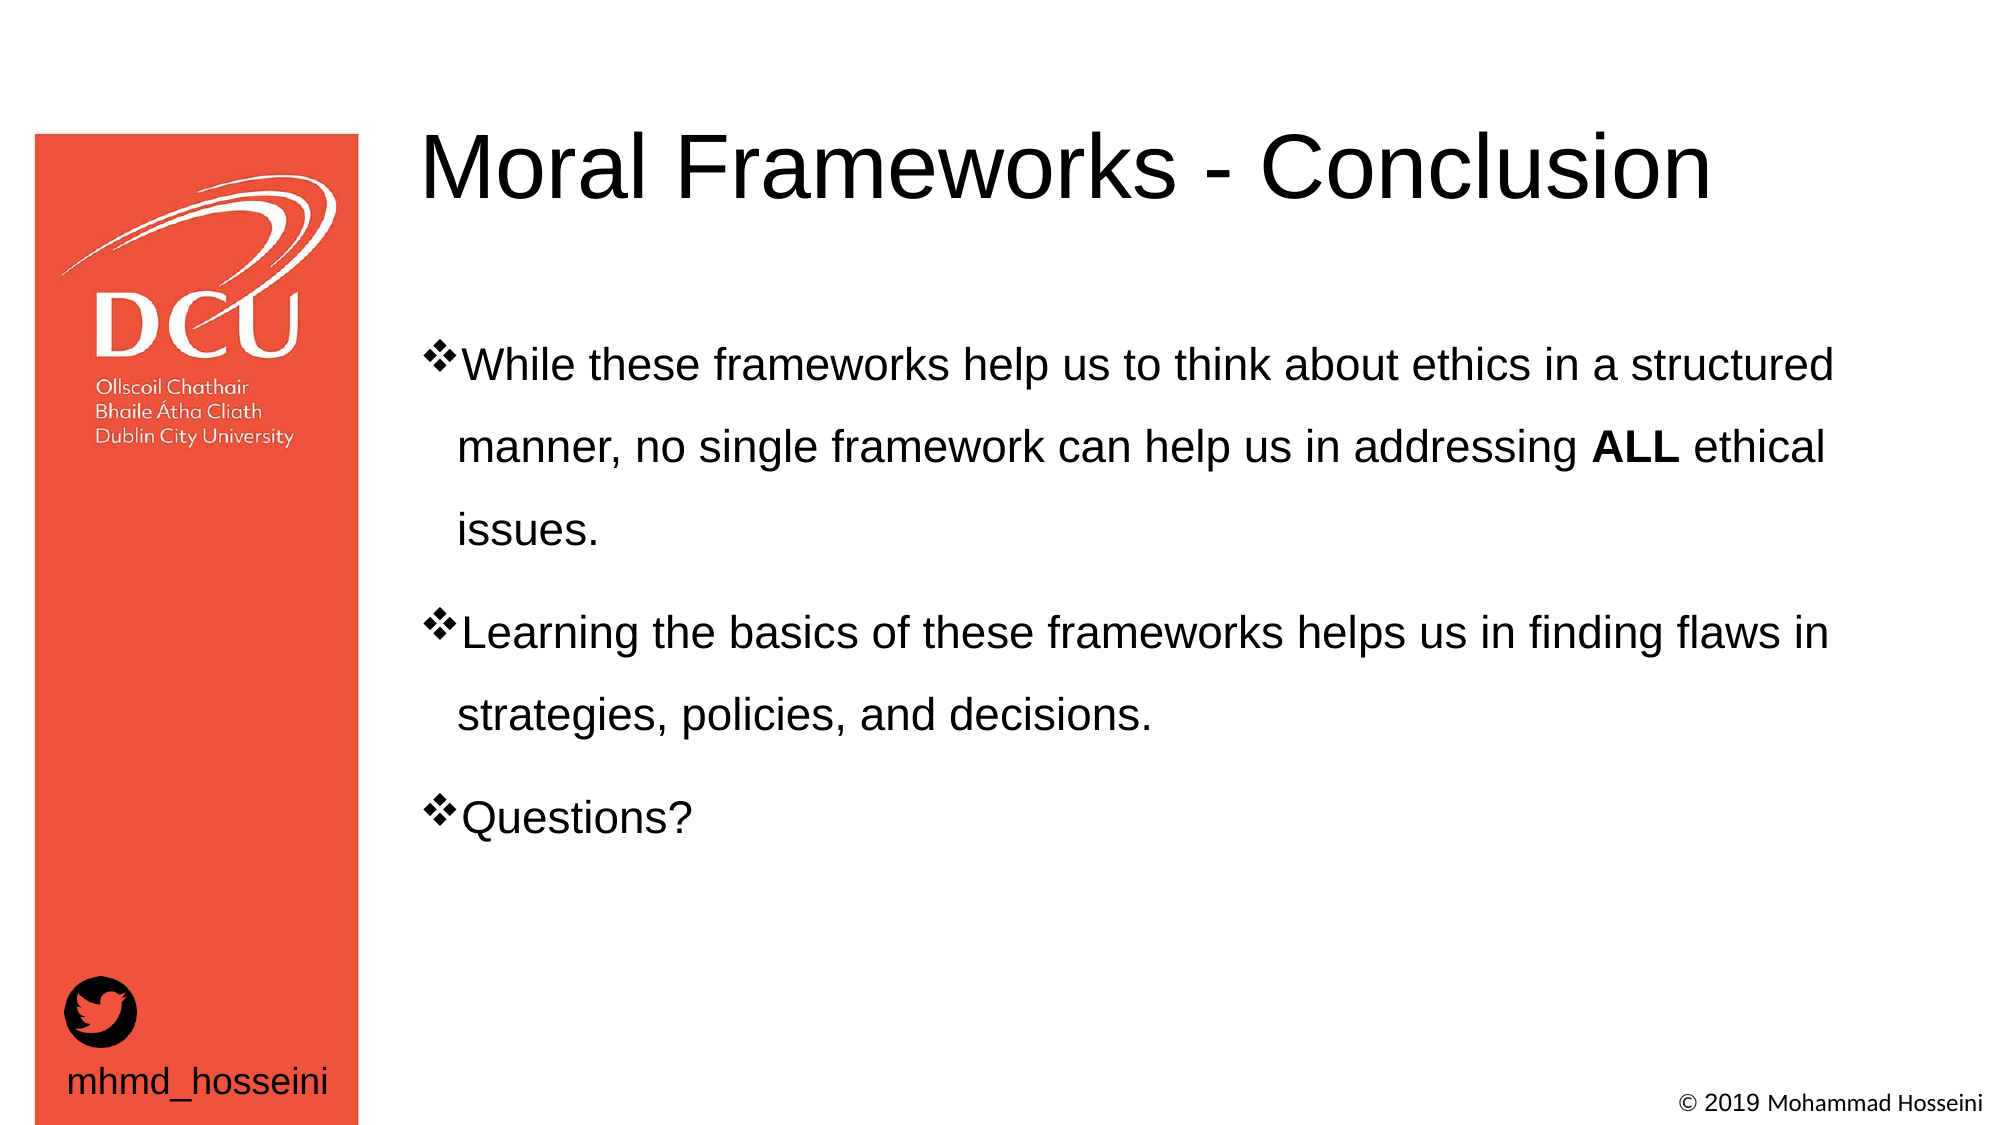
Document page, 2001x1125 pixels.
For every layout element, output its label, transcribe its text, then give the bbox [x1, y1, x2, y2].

picture [0, 0, 2001, 1125]
text_box mhmd_hosseini [51, 1049, 344, 1110]
list While these frameworks help us to think about ethics in a structured manner, no single framework can help us in addressing ALL ethical issues. Learning the basics of these frameworks helps us in finding flaws in strategies, policies, and decisions. Questions? [404, 299, 1886, 915]
text_box © 2019 Mohammad Hosseini [1662, 1079, 1999, 1125]
title Moral Frameworks - Conclusion [404, 59, 1886, 278]
